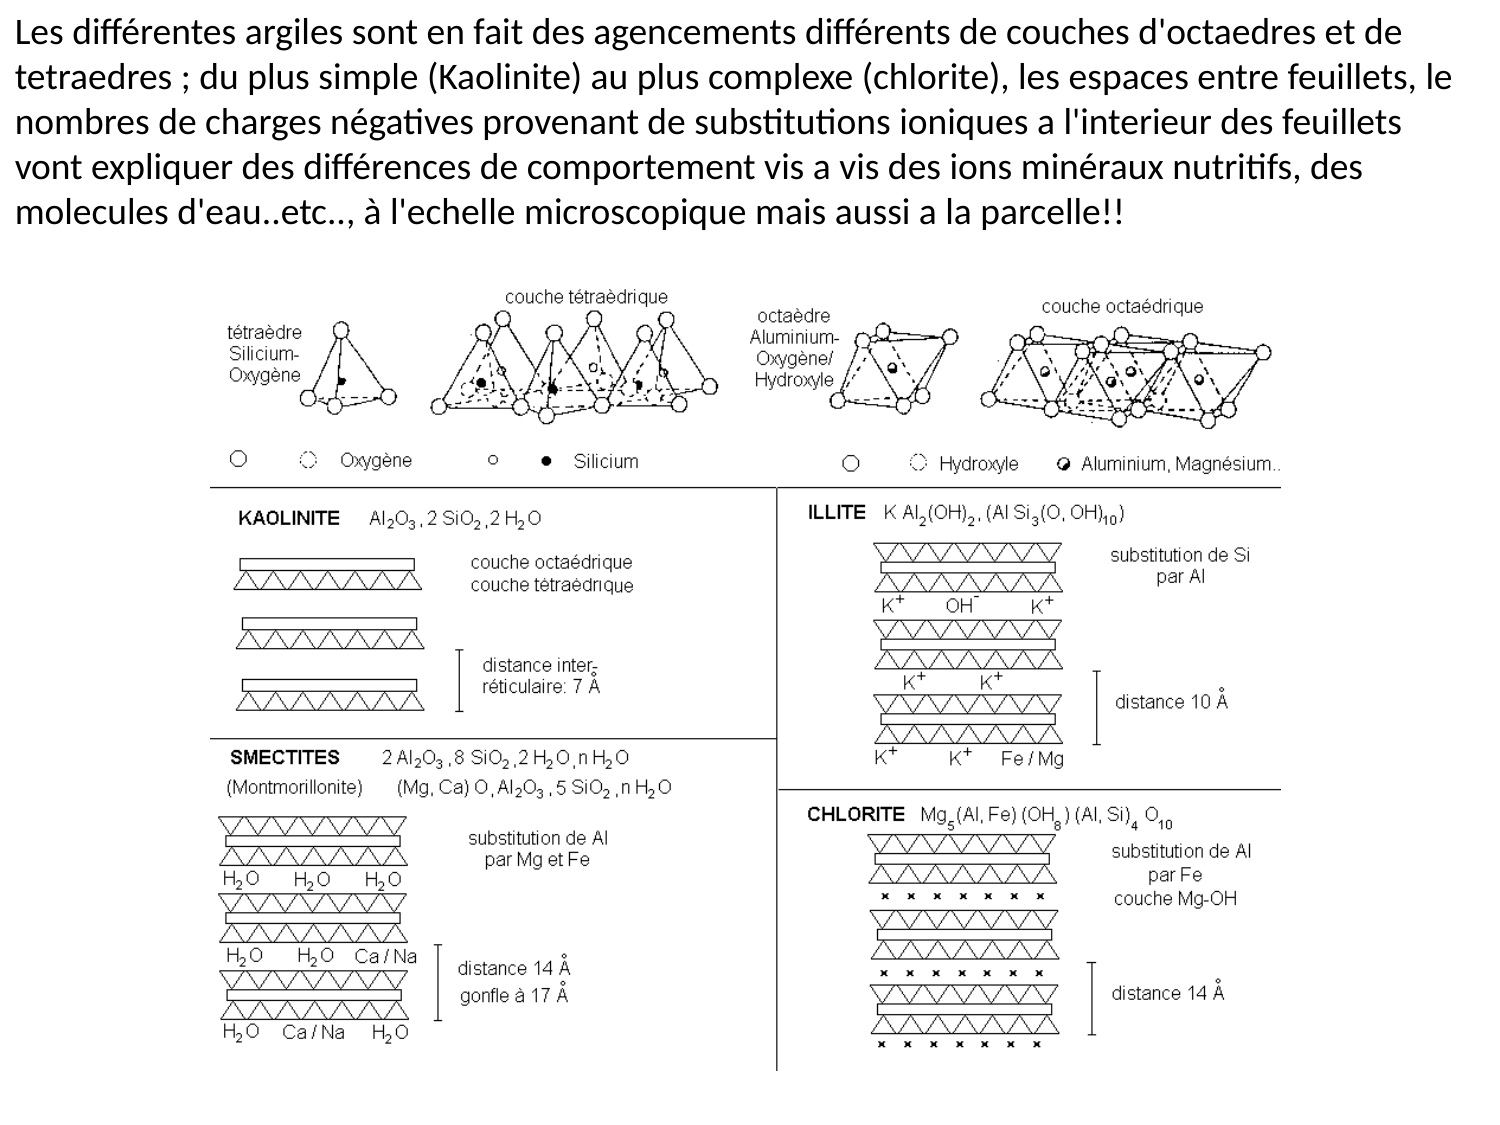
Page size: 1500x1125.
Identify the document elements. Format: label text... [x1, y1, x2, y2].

picture [210, 280, 1281, 1071]
text_box Les différentes argiles sont en fait des agencements différents de couches d'octaedres et de tetraedres ; du plus simple (Kaolinite) au plus complexe (chlorite), les espaces entre feuillets, le nombres de charges négatives provenant de substitutions ioniques a l'interieur des feuillets vont expliquer des différences de comportement vis a vis des ions minéraux nutritifs, des molecules d'eau..etc.., à l'echelle microscopique mais aussi a la parcelle!! [0, 0, 1477, 240]
